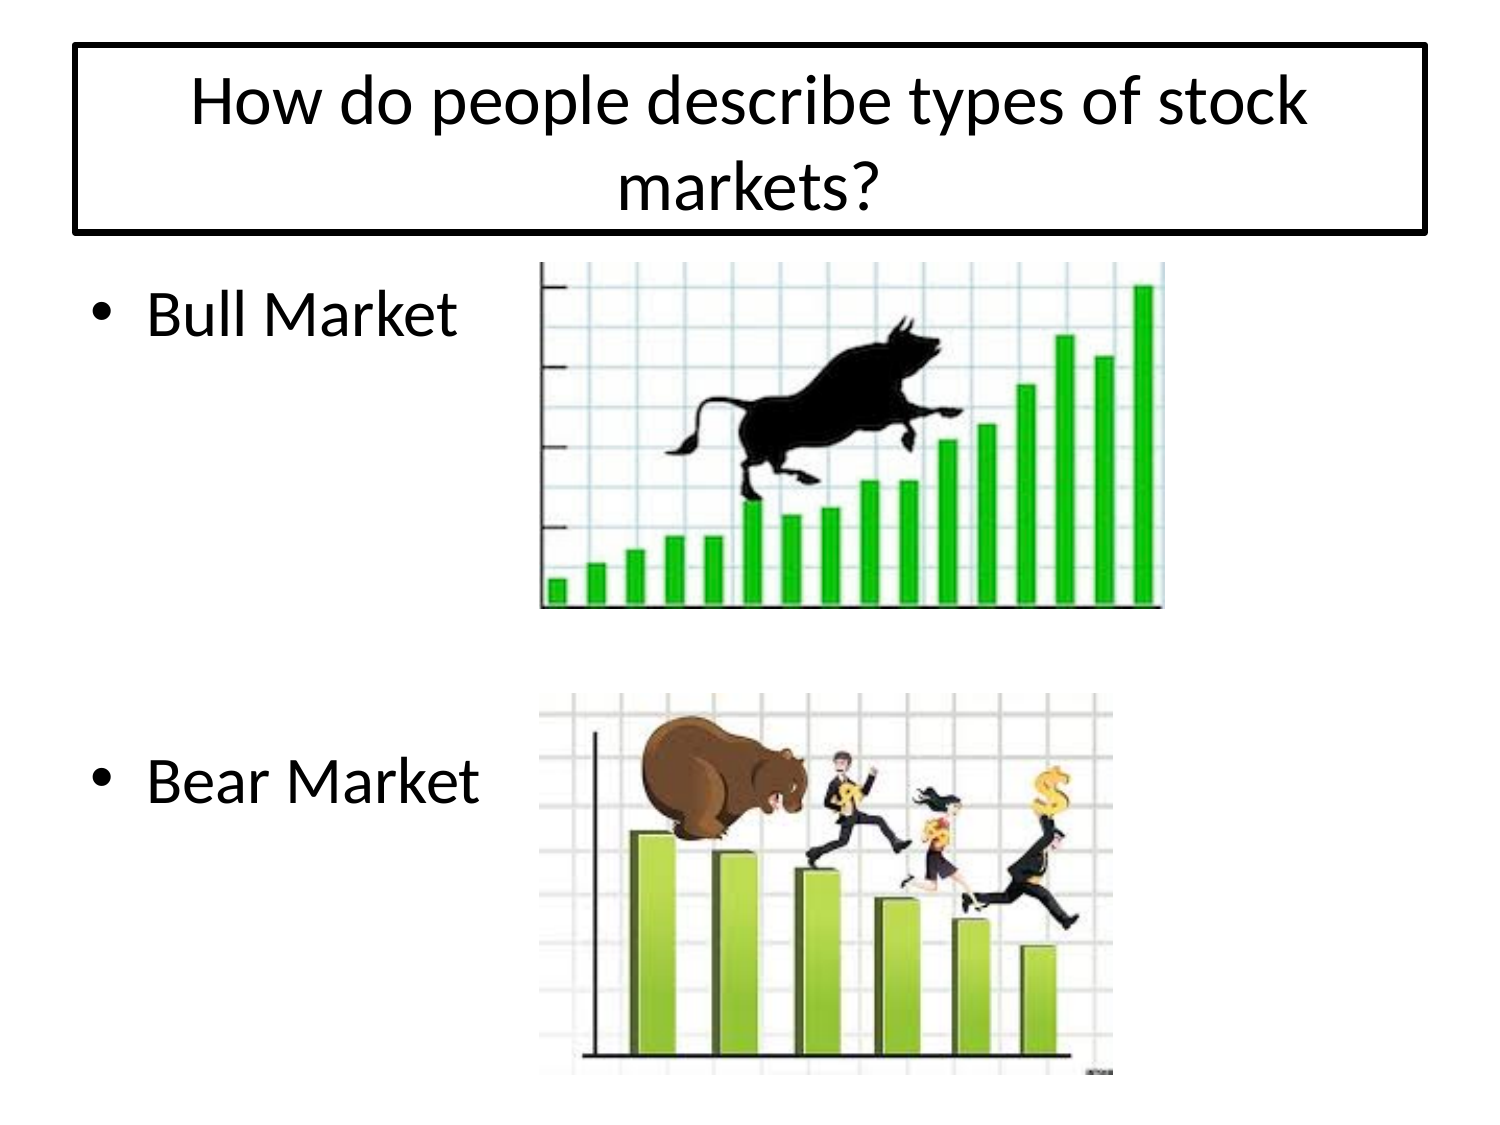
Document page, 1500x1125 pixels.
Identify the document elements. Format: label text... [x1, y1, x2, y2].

picture [539, 693, 1113, 1076]
list Bull Market Bear Market [75, 262, 1425, 1075]
picture [539, 262, 1165, 609]
title How do people describe types of stock markets? [75, 45, 1425, 233]
